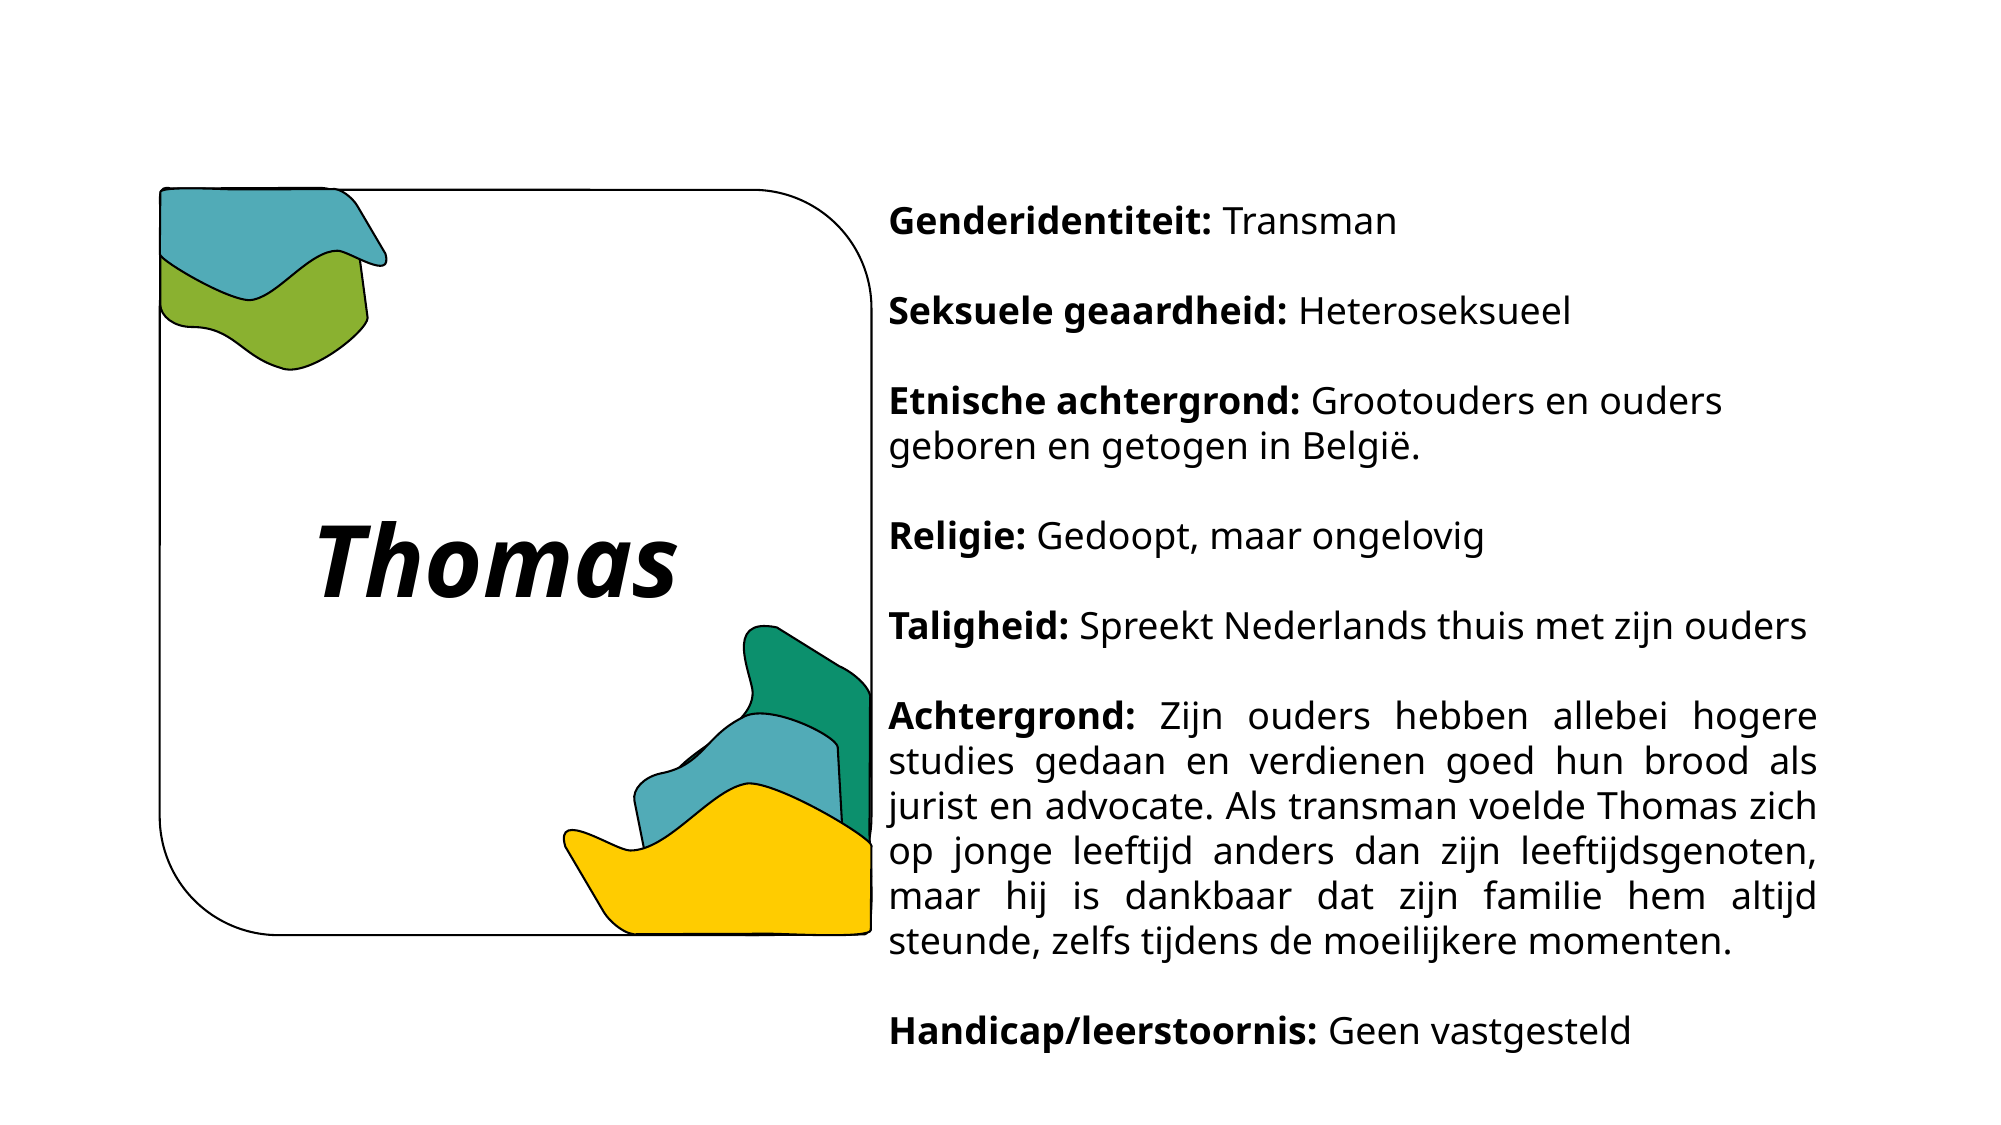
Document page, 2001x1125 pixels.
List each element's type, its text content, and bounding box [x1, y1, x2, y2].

text_box Thomas [296, 489, 761, 625]
text_box Genderidentiteit: Transman Seksuele geaardheid: Heteroseksueel Etnische achtergrond: Grootouders en ouders geboren en getogen in België. Religie: Gedoopt, maar ongelovig Taligheid: Spreekt Nederlands thuis met zijn ouders Achtergrond: Zijn ouders hebben allebei hogere studies gedaan en verdienen goed hun brood als jurist en advocate. Als transman voelde Thomas zich op jonge leeftijd anders dan zijn leeftijdsgenoten, maar hij is dankbaar dat zijn familie hem altijd steunde, zelfs tijdens de moeilijkere momenten. Handicap/leerstoornis: Geen vastgesteld [873, 189, 1834, 1105]
text_box [562, 782, 873, 937]
text_box [633, 712, 843, 847]
text_box [158, 187, 388, 302]
text_box [740, 624, 872, 841]
text_box [159, 252, 369, 371]
text_box [158, 188, 873, 937]
